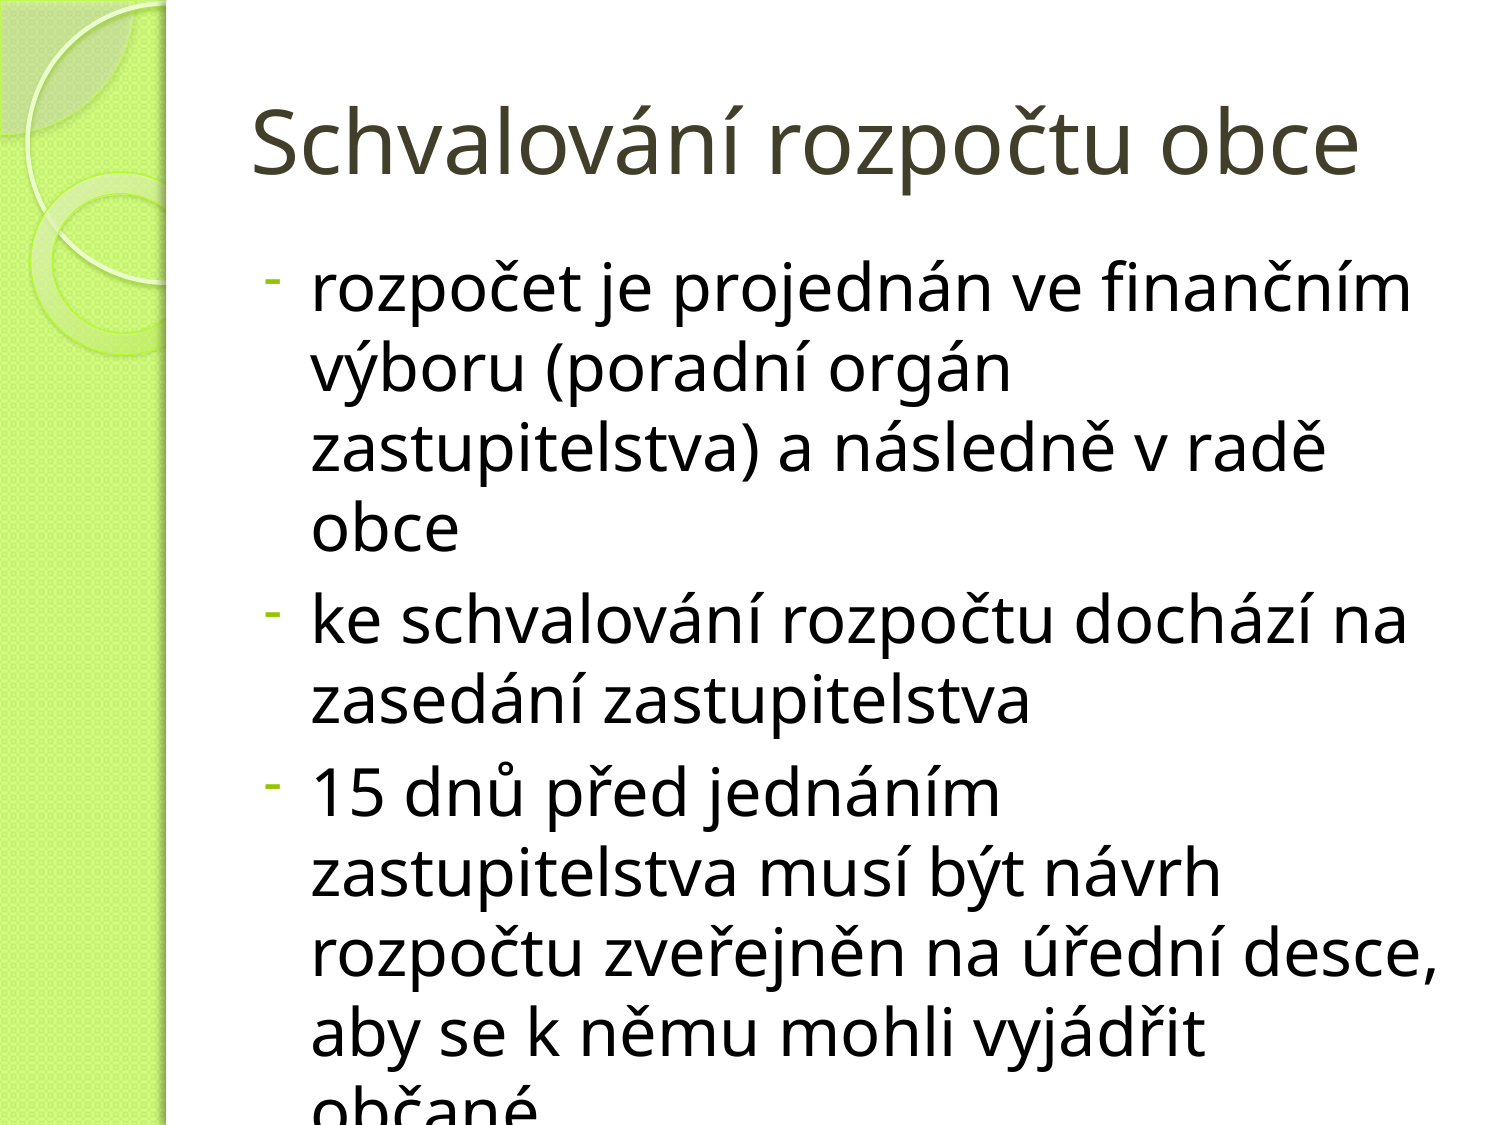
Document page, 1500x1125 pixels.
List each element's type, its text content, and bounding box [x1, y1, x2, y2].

title Schvalování rozpočtu obce [235, 45, 1466, 233]
list rozpočet je projednán ve finančním výboru (poradní orgán zastupitelstva) a následně v radě obce ke schvalování rozpočtu dochází na zasedání zastupitelstva 15 dnů před jednáním zastupitelstva musí být návrh rozpočtu zveřejněn na úřední desce, aby se k němu mohli vyjádřit občané [235, 237, 1466, 1025]
